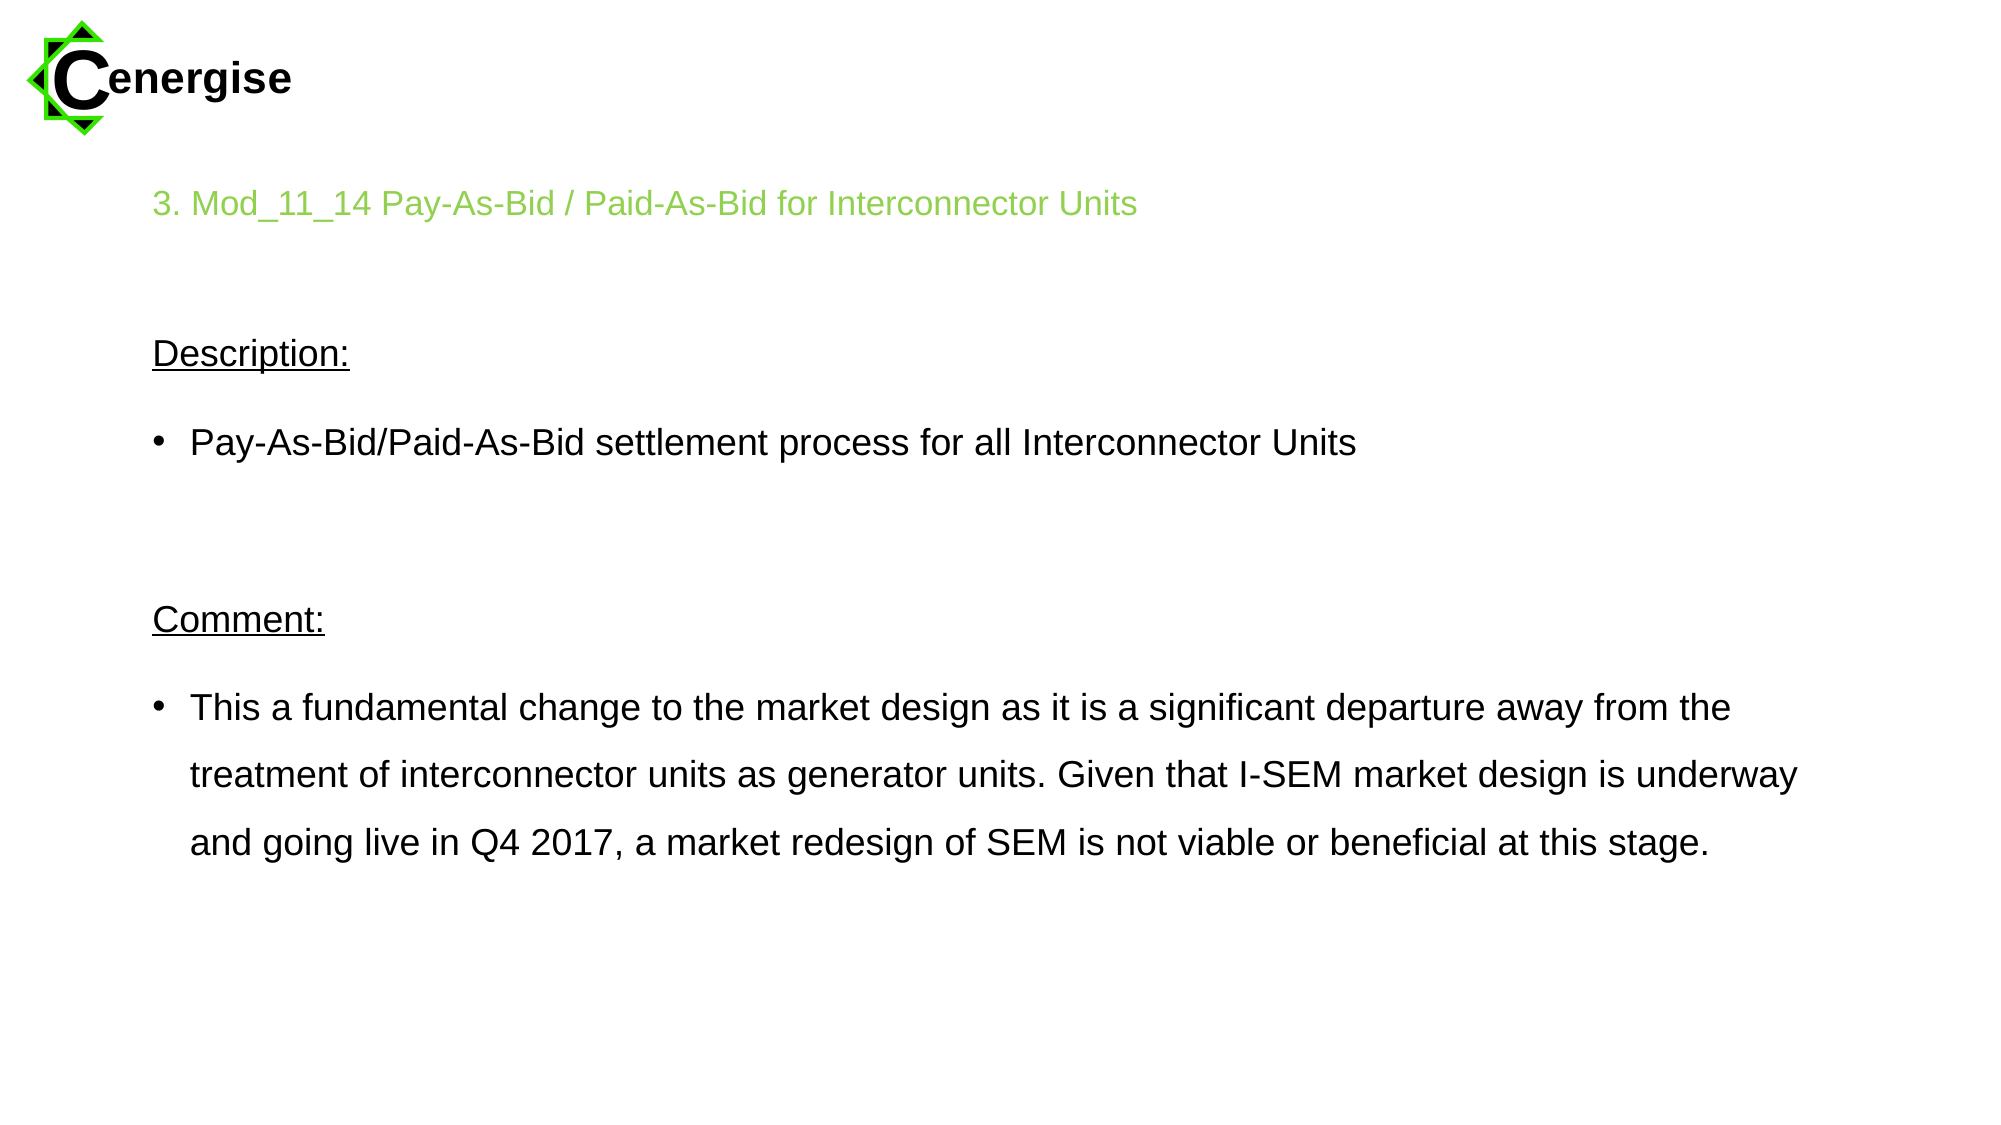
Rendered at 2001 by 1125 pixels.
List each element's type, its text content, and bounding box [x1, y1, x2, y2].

list Description: Pay-As-Bid/Paid-As-Bid settlement process for all Interconnector Units Comment: This a fundamental change to the market design as it is a significant departure away from the treatment of interconnector units as generator units. Given that I-SEM market design is underway and going live in Q4 2017, a market redesign of SEM is not viable or beneficial at this stage. [137, 299, 1863, 1014]
title 3. Mod_11_14 Pay-As-Bid / Paid-As-Bid for Interconnector Units [137, 177, 1863, 299]
